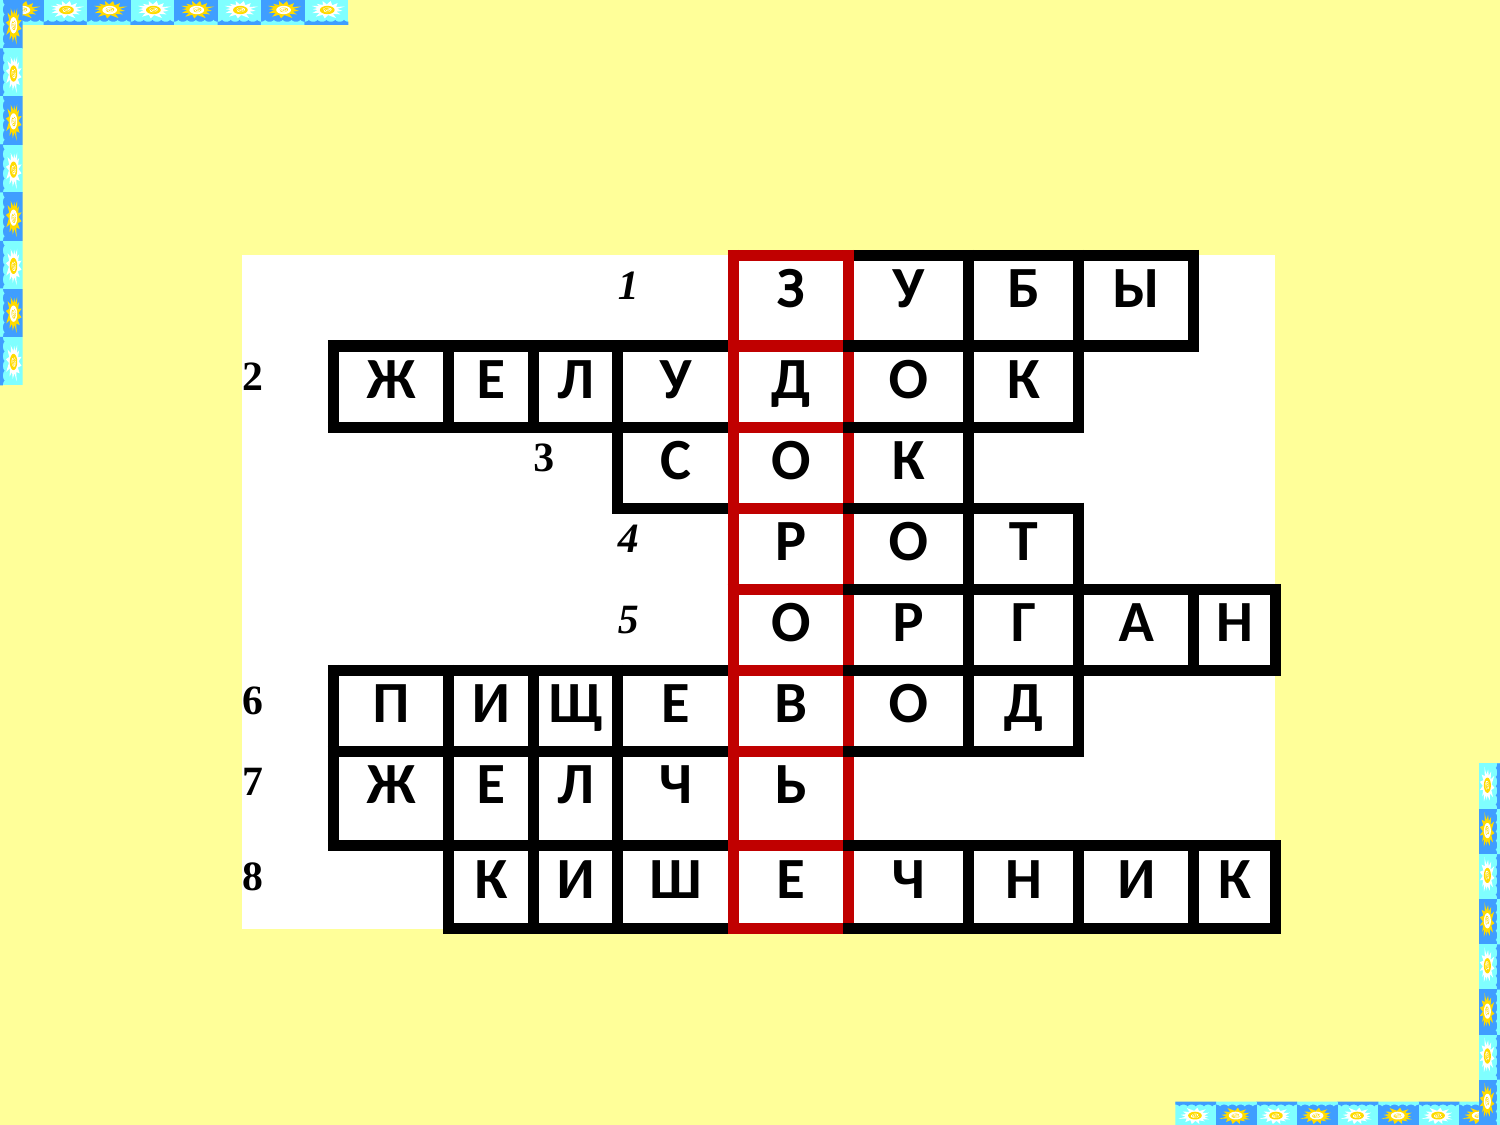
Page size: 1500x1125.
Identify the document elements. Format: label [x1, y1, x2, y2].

text_box [0, 0, 1500, 1125]
